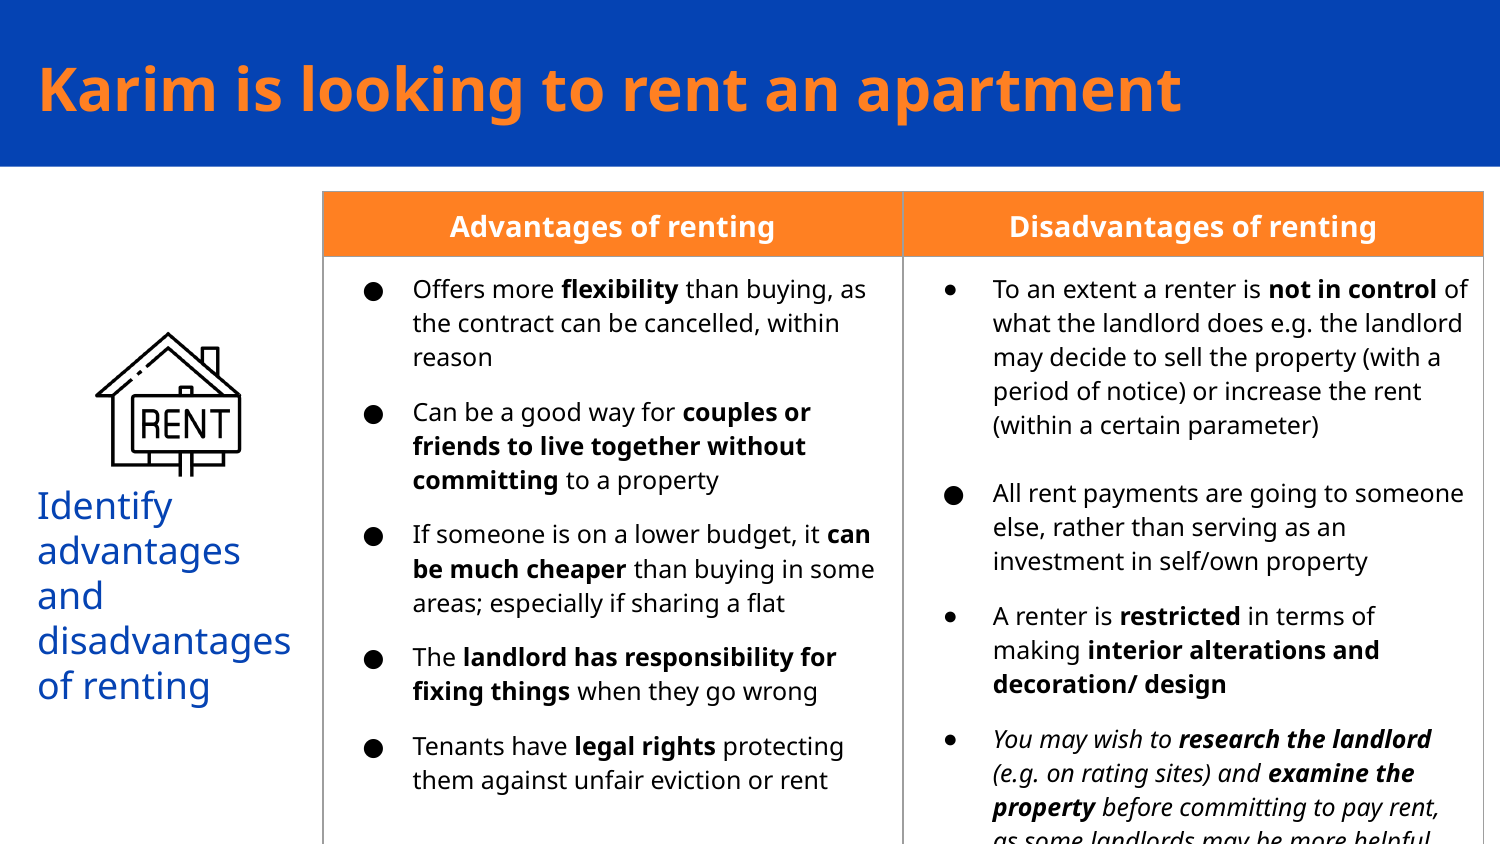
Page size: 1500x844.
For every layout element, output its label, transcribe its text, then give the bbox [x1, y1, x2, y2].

title Karim is looking to rent an apartment [22, 41, 1429, 127]
table_header Advantages of renting [324, 192, 902, 256]
text_box Identify advantages and disadvantages of renting [22, 467, 314, 723]
picture [31, 267, 305, 541]
table_cell Offers more flexibility than buying, as the contract can be cancelled, within reason Can be a good way for couples or friends to live together without committing to a property If someone is on a lower budget, it can be much cheaper than buying in some areas; especially if sharing a flat The landlord has responsibility for fixing things when they go wrong Tenants have legal rights protecting them against unfair eviction or rent [324, 257, 902, 844]
table_header Disadvantages of renting [904, 192, 1483, 256]
table_cell To an extent a renter is not in control of what the landlord does e.g. the landlord may decide to sell the property (with a period of notice) or increase the rent (within a certain parameter) All rent payments are going to someone else, rather than serving as an investment in self/own property A renter is restricted in terms of making interior alterations and decoration/ design You may wish to research the landlord (e.g. on rating sites) and examine the property before committing to pay rent, as some landlords may be more helpful and better suited to your needs than others. [904, 257, 1483, 844]
